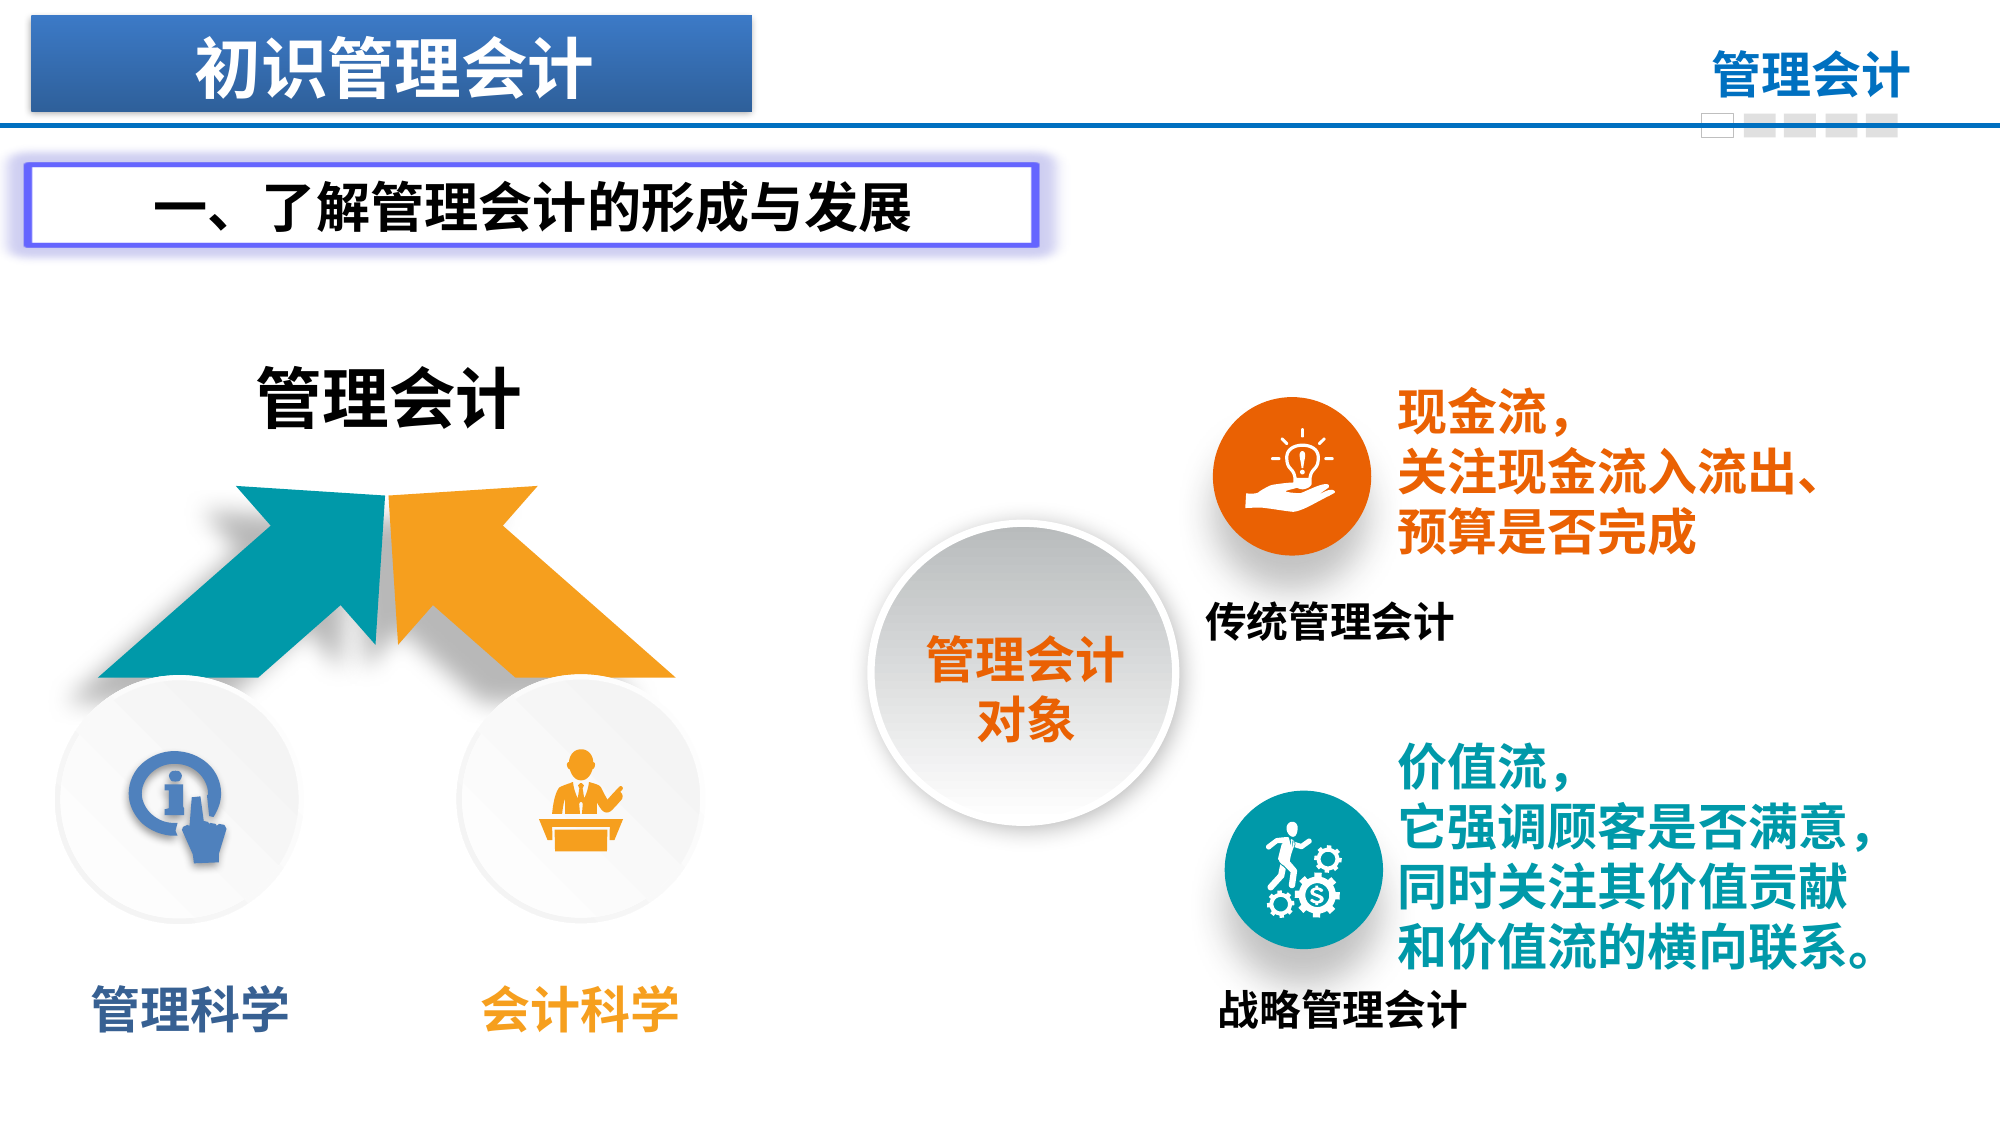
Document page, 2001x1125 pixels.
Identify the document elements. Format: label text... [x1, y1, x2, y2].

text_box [1212, 396, 1372, 556]
text_box [103, 485, 386, 673]
text_box 战略管理会计 [1202, 976, 1484, 1042]
text_box 管理科学 [55, 971, 327, 1046]
text_box 传统管理会计 [1189, 588, 1471, 654]
text_box [868, 521, 1178, 825]
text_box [0, 136, 1082, 273]
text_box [456, 674, 706, 924]
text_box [54, 674, 305, 925]
text_box [388, 485, 670, 672]
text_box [31, 14, 753, 117]
text_box 现金流， 关注现金流入流出、 预算是否完成 [1383, 373, 1863, 569]
text_box 管理会计 [215, 349, 564, 445]
text_box 管理会计 对象 [911, 621, 1141, 757]
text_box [1224, 790, 1384, 950]
text_box 价值流， 它强调顾客是否满意， 同时关注其价值贡献 和价值流的横向联系。 [1383, 727, 1913, 983]
text_box 会计科学 [444, 971, 717, 1046]
